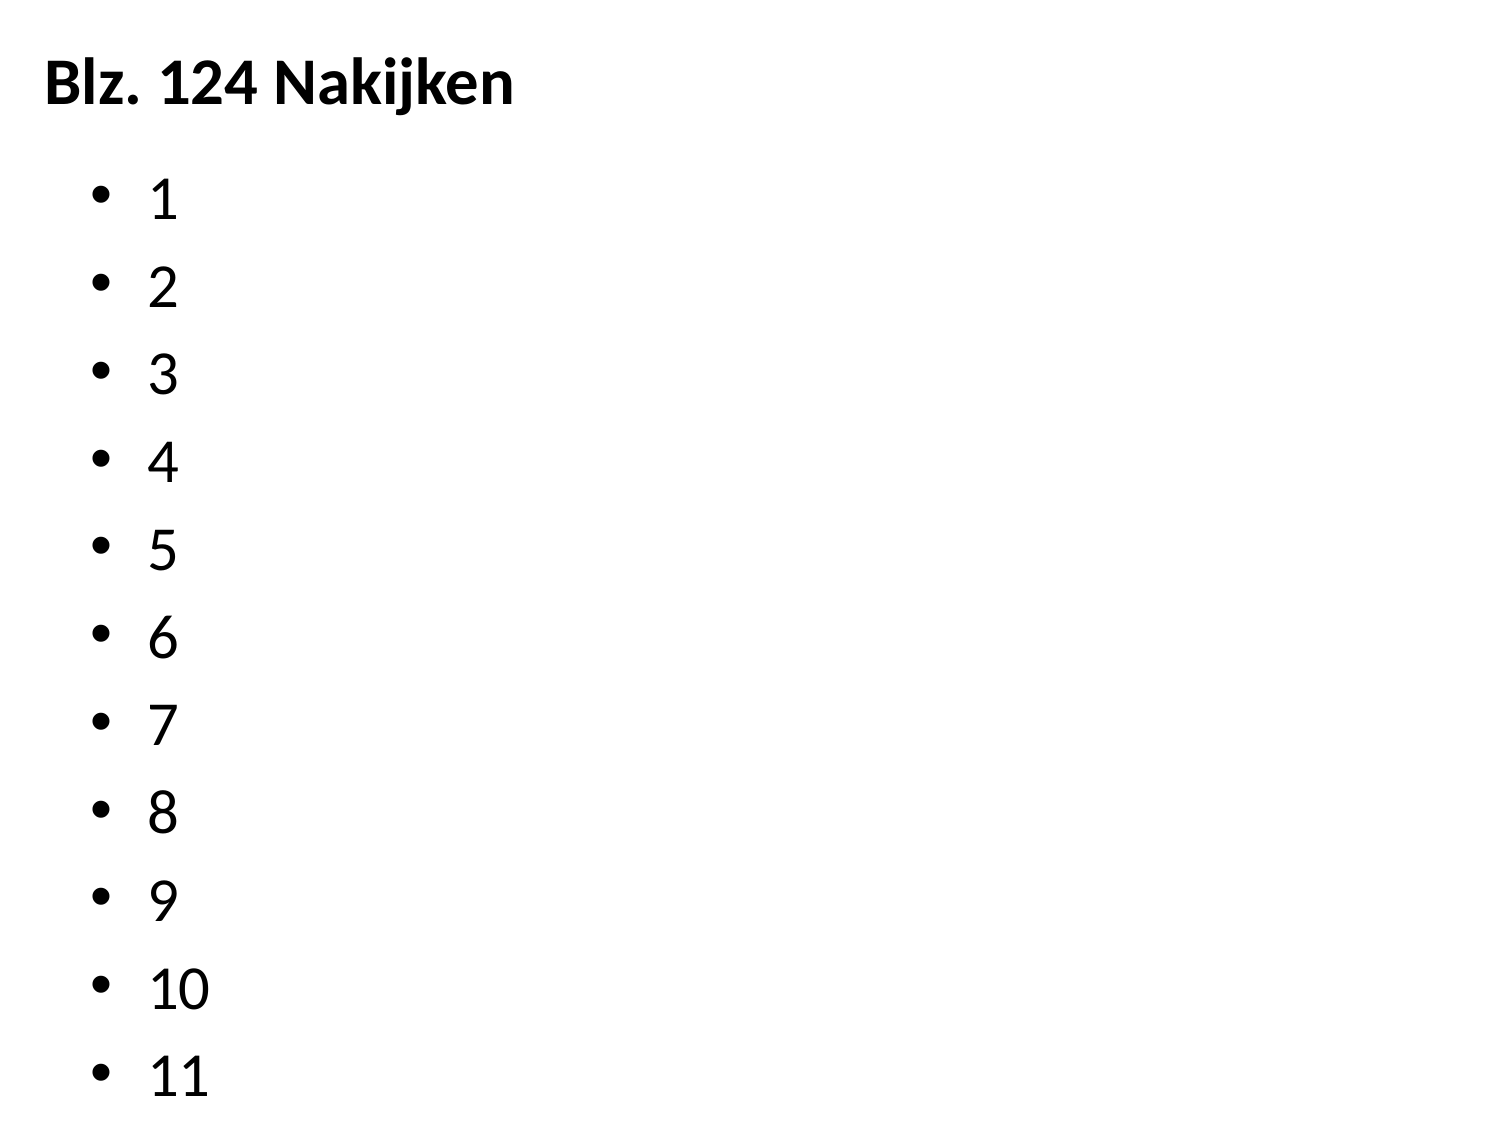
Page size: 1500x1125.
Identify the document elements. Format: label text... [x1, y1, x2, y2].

list 1 2 3 4 5 6 7 8 9 10 11 [75, 149, 1425, 1125]
text_box Blz. 124 Nakijken [29, 30, 627, 122]
